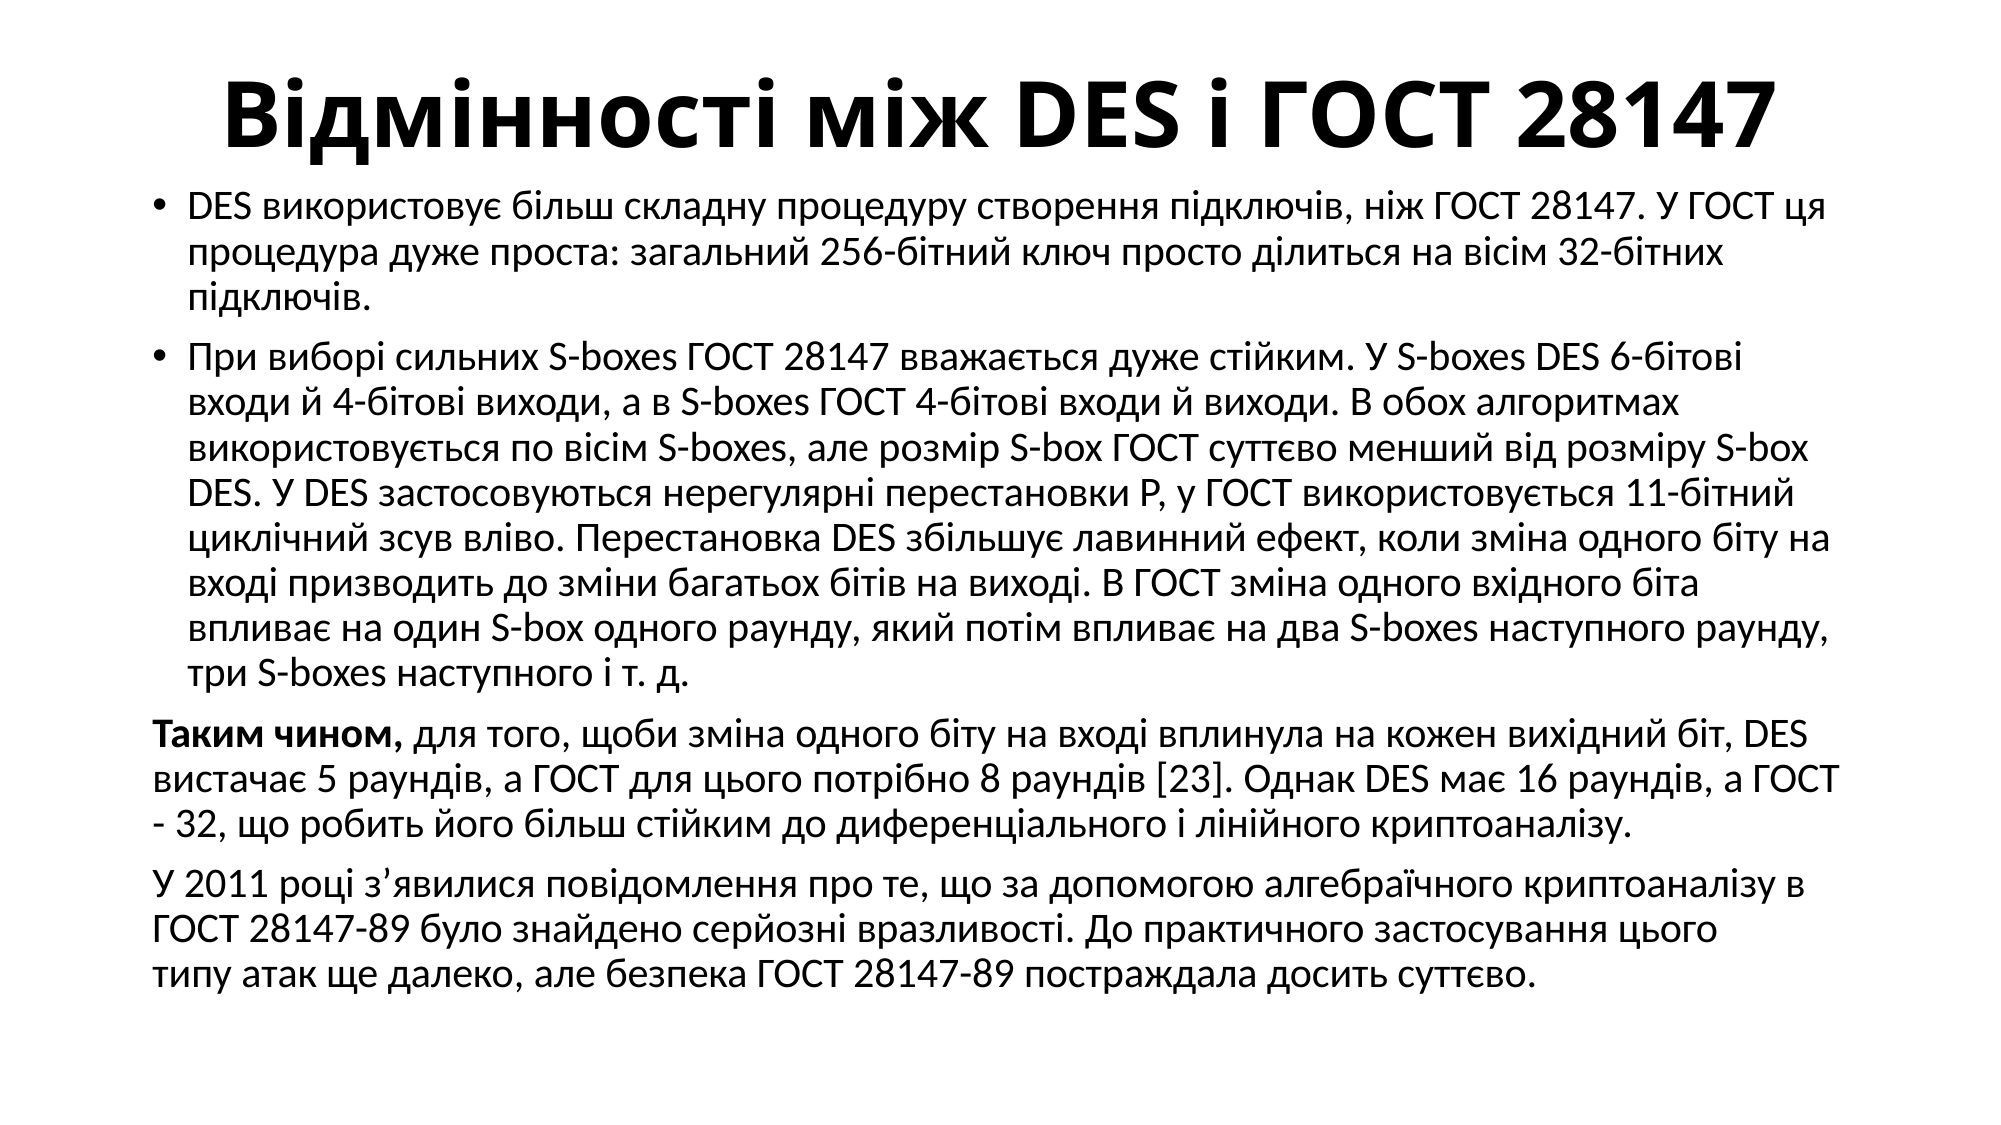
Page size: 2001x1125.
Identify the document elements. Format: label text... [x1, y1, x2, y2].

title Відмінності між DES і ГОСТ 28147 [137, 59, 1863, 176]
list DES використовує більш складну процедуру створення підключів, ніж ГОСТ 28147. У ГОСТ ця процедура дуже проста: загальний 256-бітний ключ просто ділиться на вісім 32-бітних підключів. При виборі сильних S-boxes ГОСТ 28147 вважається дуже стійким. У S-boxes DES 6-бітові входи й 4-бітові виходи, а в S-boxes ГОСТ 4-бітові входи й виходи. В обох алгоритмах використовується по вісім S-boxes, але розмір S-box ГОСТ суттєво менший від розміру S-box DES. У DES застосовуються нерегулярні перестановки Р, у ГОСТ використовується 11-бітний циклічний зсув вліво. Перестановка DES збільшує лавинний ефект, коли зміна одного біту на вході призводить до зміни багатьох бітів на виході. В ГОСТ зміна одного вхідного біта впливає на один S-box одного раунду, який потім впливає на два S-boxes наступного раунду, три S-boxes наступного і т. д. Таким чином, для того, щоби зміна одного біту на вході вплинула на кожен вихідний біт, DES вистачає 5 раундів, а ГОСТ для цього потрібно 8 раундів [23]. Однак DES має 16 раундів, а ГОСТ - 32, що робить його більш стійким до диференціального і лінійного криптоаналізу. У 2011 році з’явилися повідомлення про те, що за допомогою алгебраїчного криптоаналізу в ГОСТ 28147-89 було знайдено серйозні вразливості. До практичного застосування цього типу атак ще далеко, але безпека ГОСТ 28147-89 постраждала досить суттєво. [137, 176, 1863, 1014]
